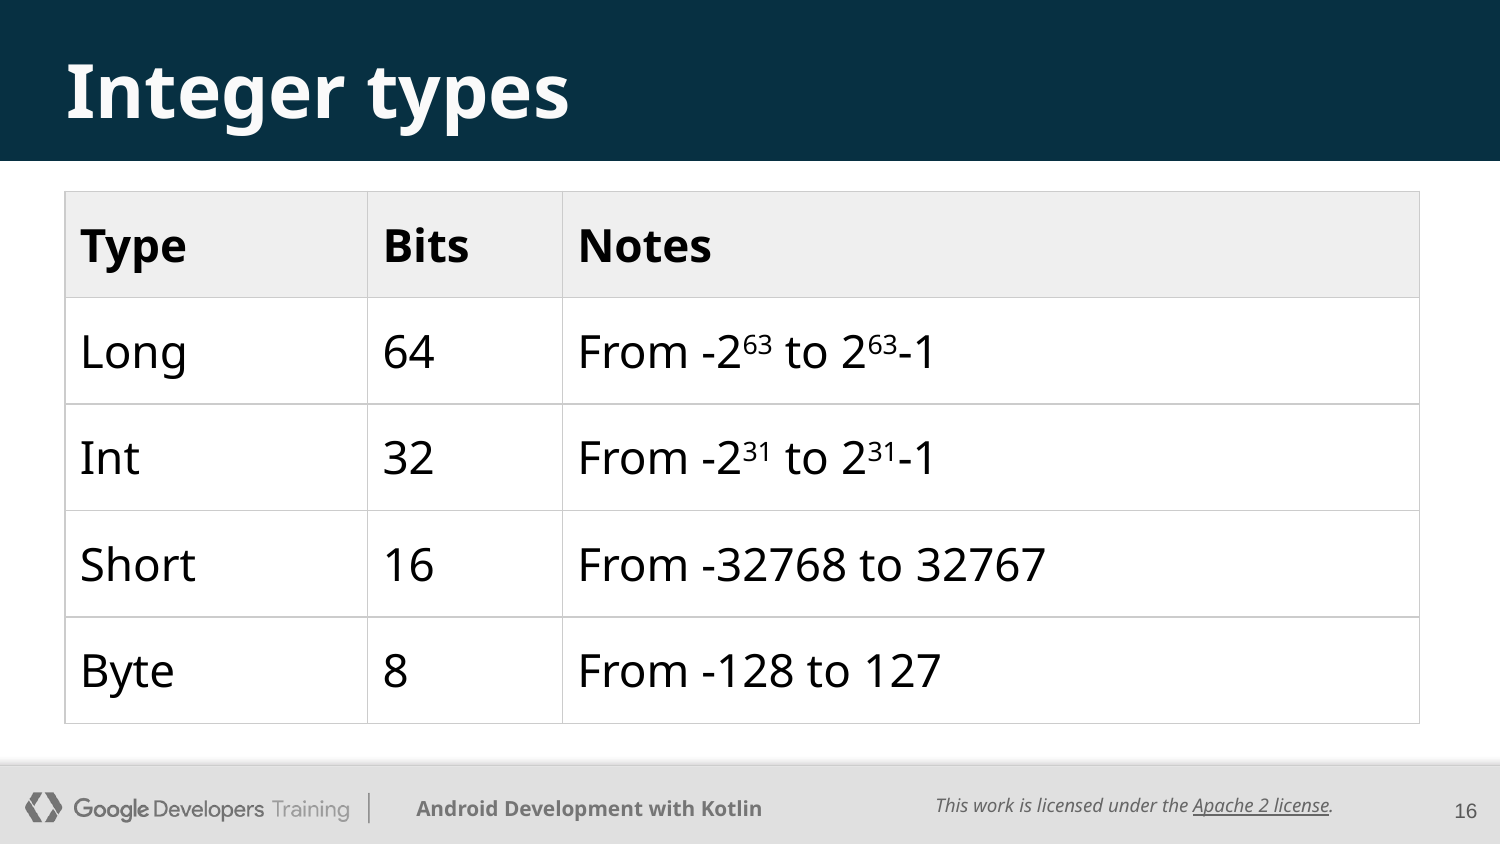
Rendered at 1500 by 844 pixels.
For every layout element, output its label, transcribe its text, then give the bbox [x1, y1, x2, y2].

table_cell From -128 to 127 [563, 618, 1419, 723]
table_cell 8 [368, 618, 562, 723]
table_cell From -263 to 263-1 [563, 298, 1419, 403]
table_cell Byte [66, 618, 367, 723]
table_cell Long [66, 298, 367, 403]
table_header Bits [368, 192, 562, 297]
table_cell From -231 to 231-1 [563, 405, 1419, 510]
title Integer types [51, 28, 1449, 122]
table_cell Int [66, 405, 367, 510]
table_cell 16 [368, 511, 562, 616]
table_cell From -32768 to 32767 [563, 511, 1419, 616]
table_cell 32 [368, 405, 562, 510]
table_cell 64 [368, 298, 562, 403]
table_header Notes [563, 192, 1419, 297]
table_cell Short [66, 511, 367, 616]
slide_number ‹#› [1402, 777, 1493, 842]
table_header Type [66, 192, 367, 297]
picture [0, 161, 1500, 844]
